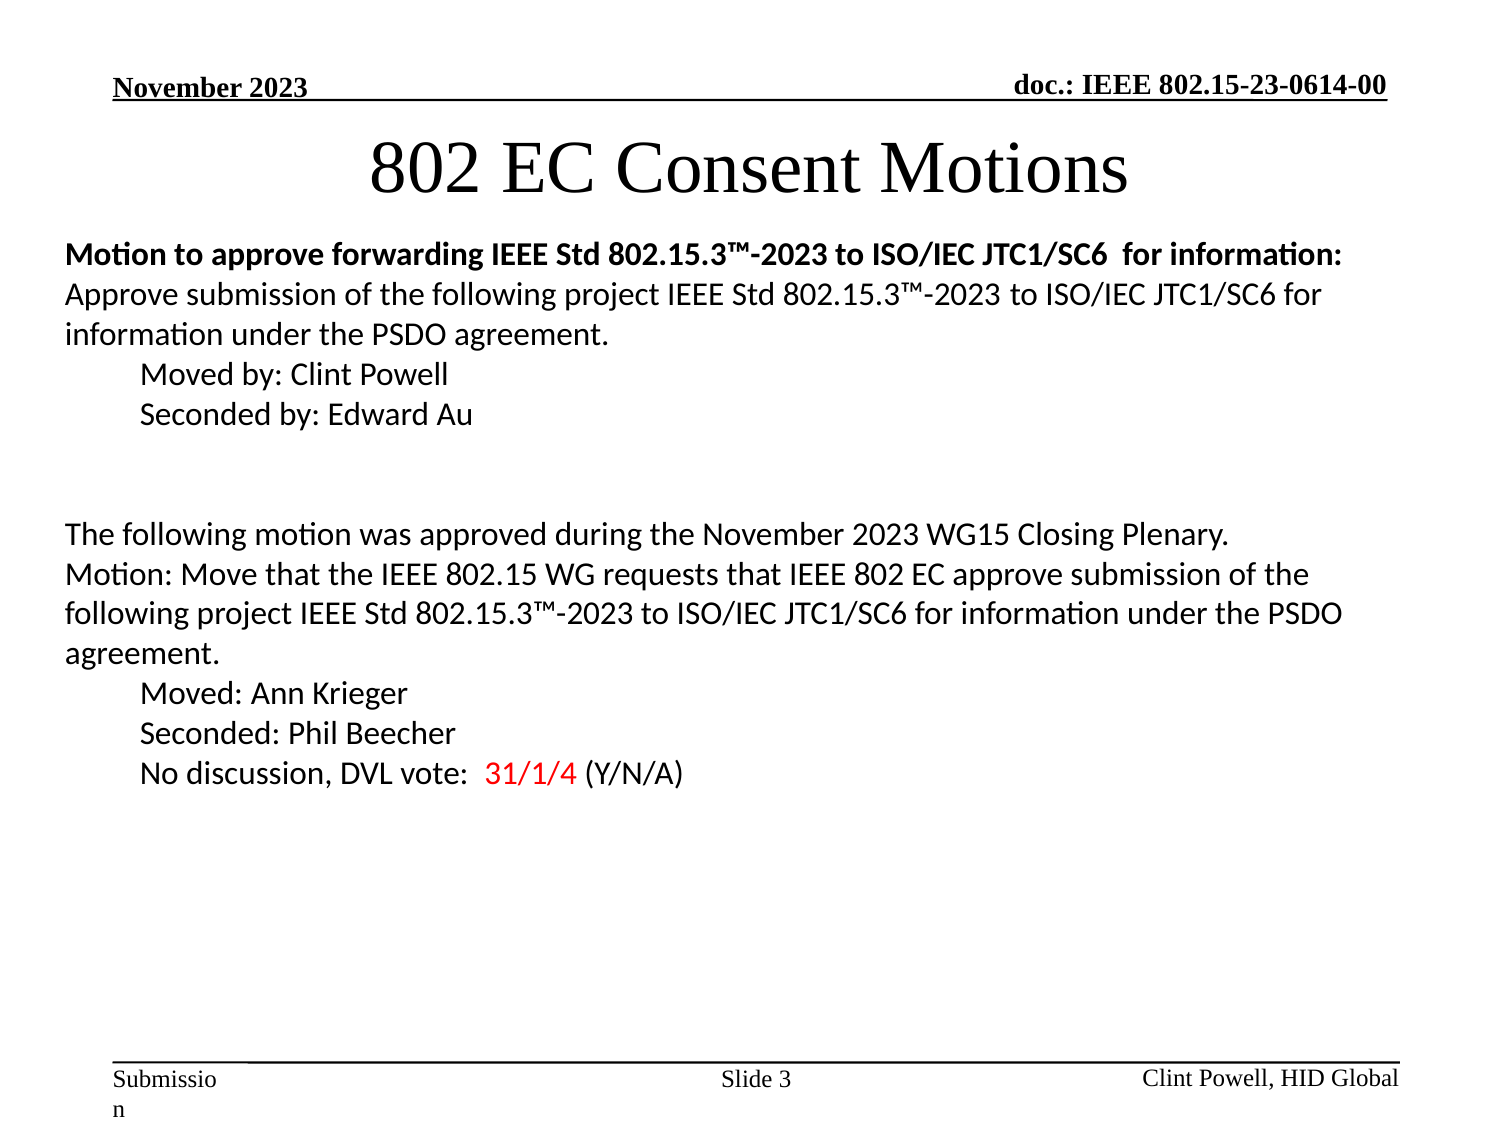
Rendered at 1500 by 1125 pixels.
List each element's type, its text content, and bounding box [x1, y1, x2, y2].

slide_number Slide 3 [712, 1062, 800, 1093]
text_box 802 EC Consent Motions [112, 75, 1388, 224]
text_box Motion to approve forwarding IEEE Std 802.15.3™-2023 to ISO/IEC JTC1/SC6 for information: Approve submission of the following project IEEE Std 802.15.3™-2023 to ISO/IEC JTC1/SC6 for information under the PSDO agreement. Moved by: Clint Powell Seconded by: Edward Au The following motion was approved during the November 2023 WG15 Closing Plenary. Motion: Move that the IEEE 802.15 WG requests that IEEE 802 EC approve submission of the following project IEEE Std 802.15.3™-2023 to ISO/IEC JTC1/SC6 for information under the PSDO agreement. Moved: Ann Krieger Seconded: Phil Beecher No discussion, DVL vote: 31/1/4 (Y/N/A) [50, 224, 1450, 839]
